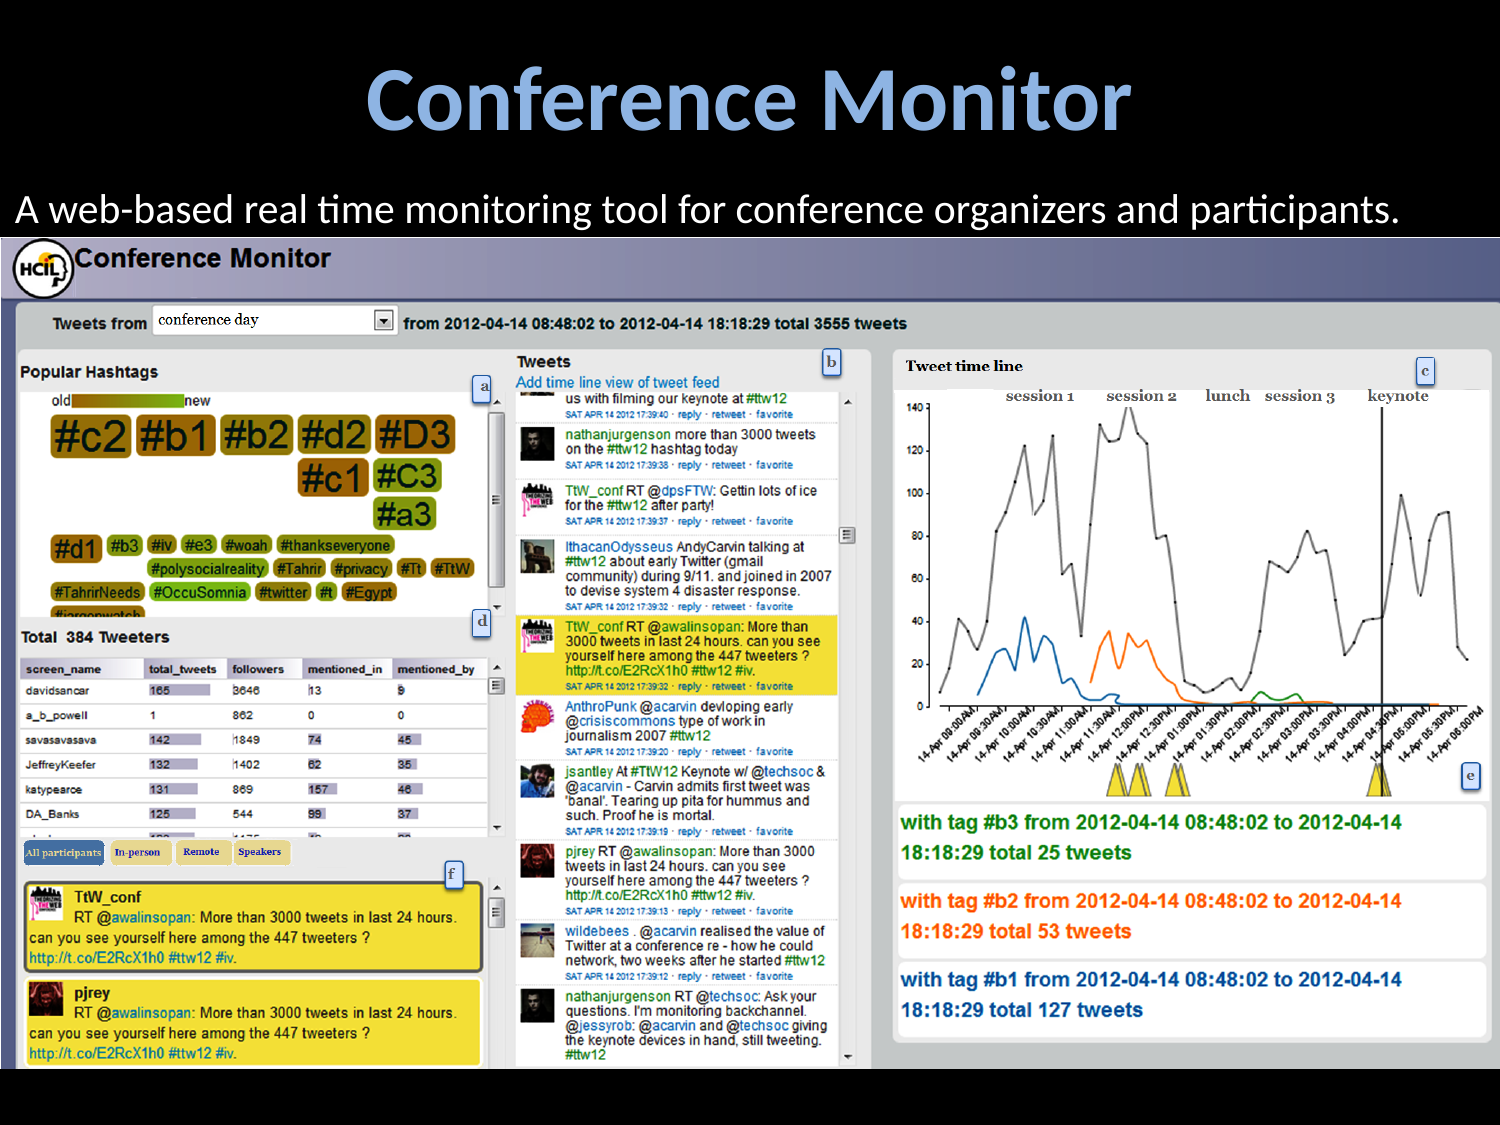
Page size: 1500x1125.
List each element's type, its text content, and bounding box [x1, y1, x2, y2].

text_box A web-based real time monitoring tool for conference organizers and participants. [0, 174, 1500, 235]
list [0, 237, 1500, 1070]
title Conference Monitor [75, 0, 1425, 174]
